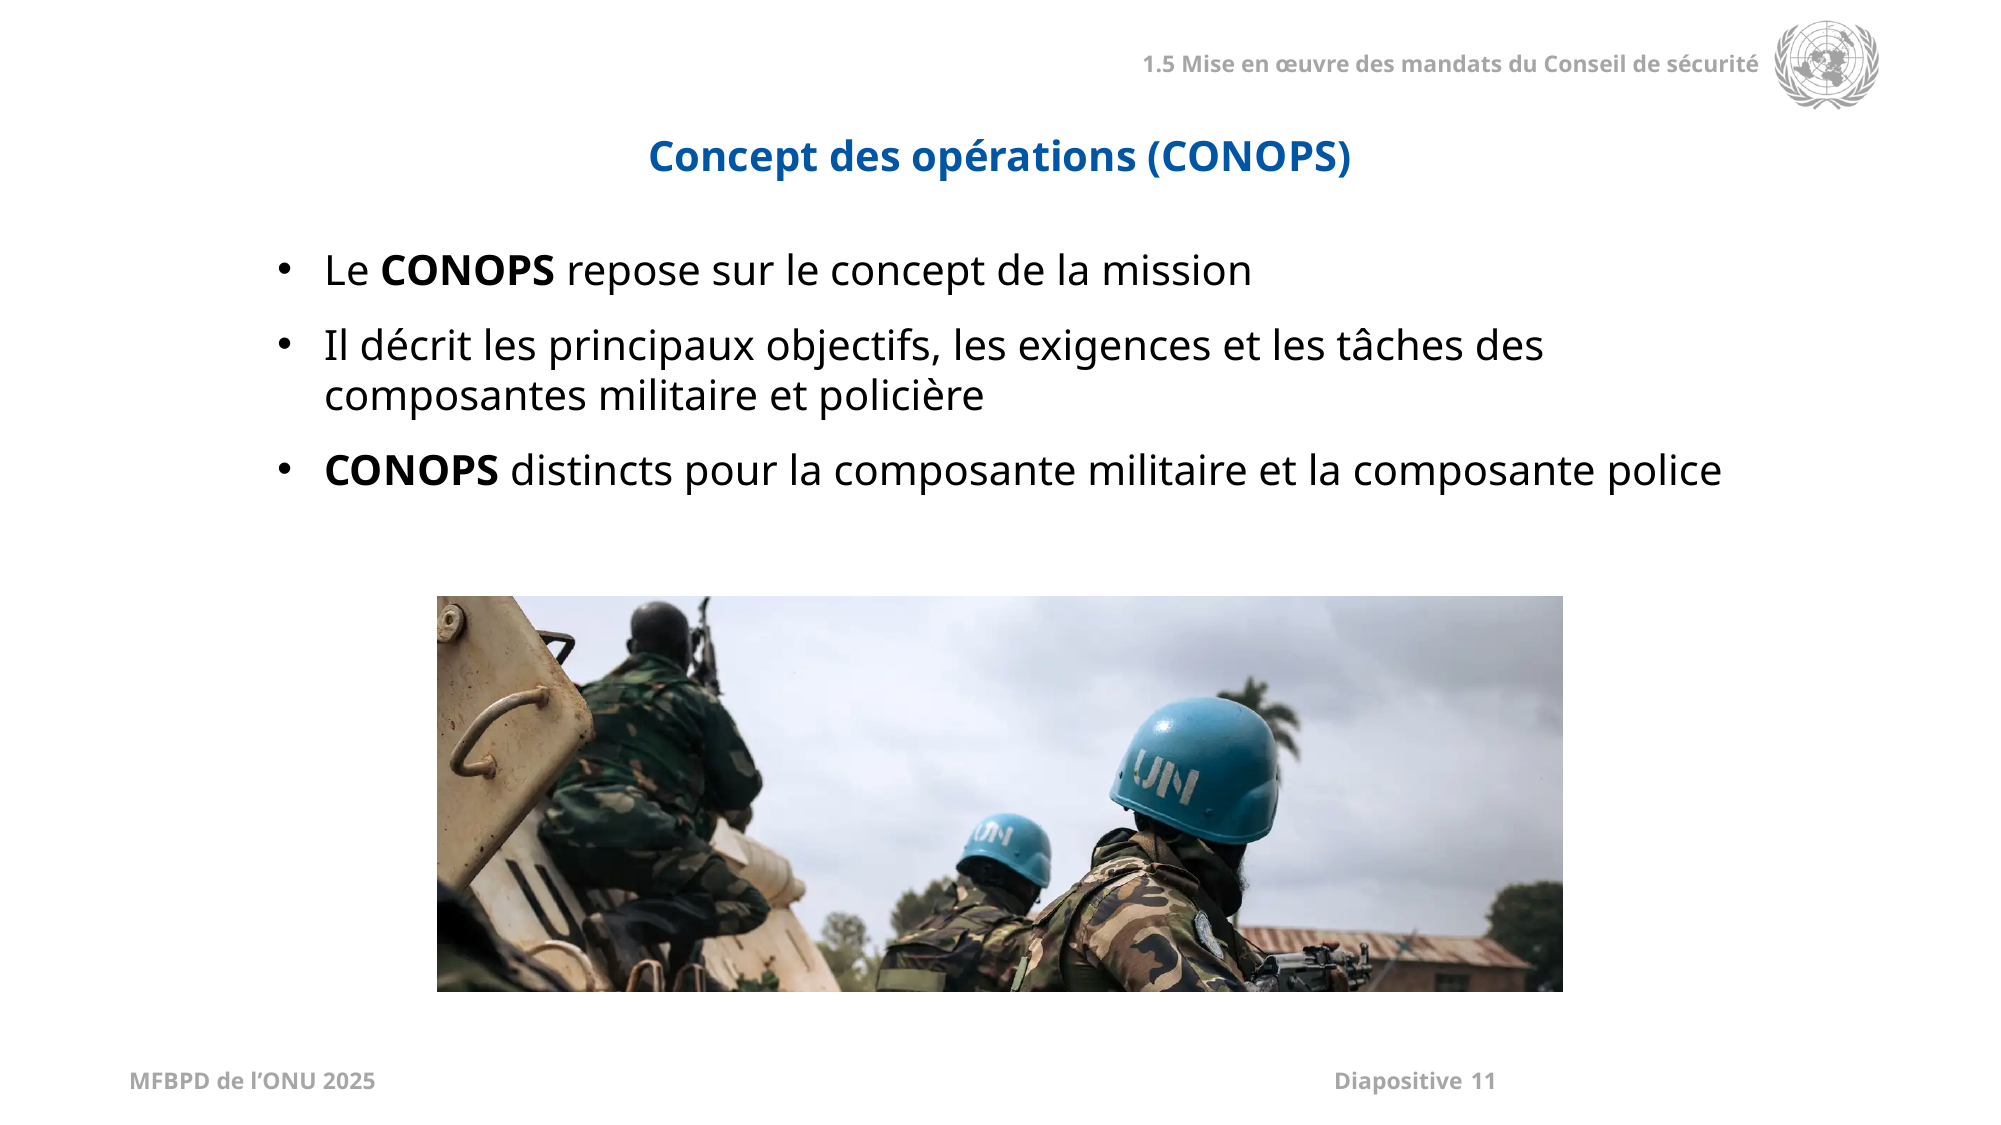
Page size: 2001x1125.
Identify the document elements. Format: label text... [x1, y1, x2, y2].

text_box Le CONOPS repose sur le concept de la mission Il décrit les principaux objectifs, les exigences et les tâches des composantes militaire et policière CONOPS distincts pour la composante militaire et la composante police [262, 235, 1739, 577]
text_box Concept des opérations (CONOPS) [337, 122, 1662, 188]
picture [437, 596, 1563, 992]
